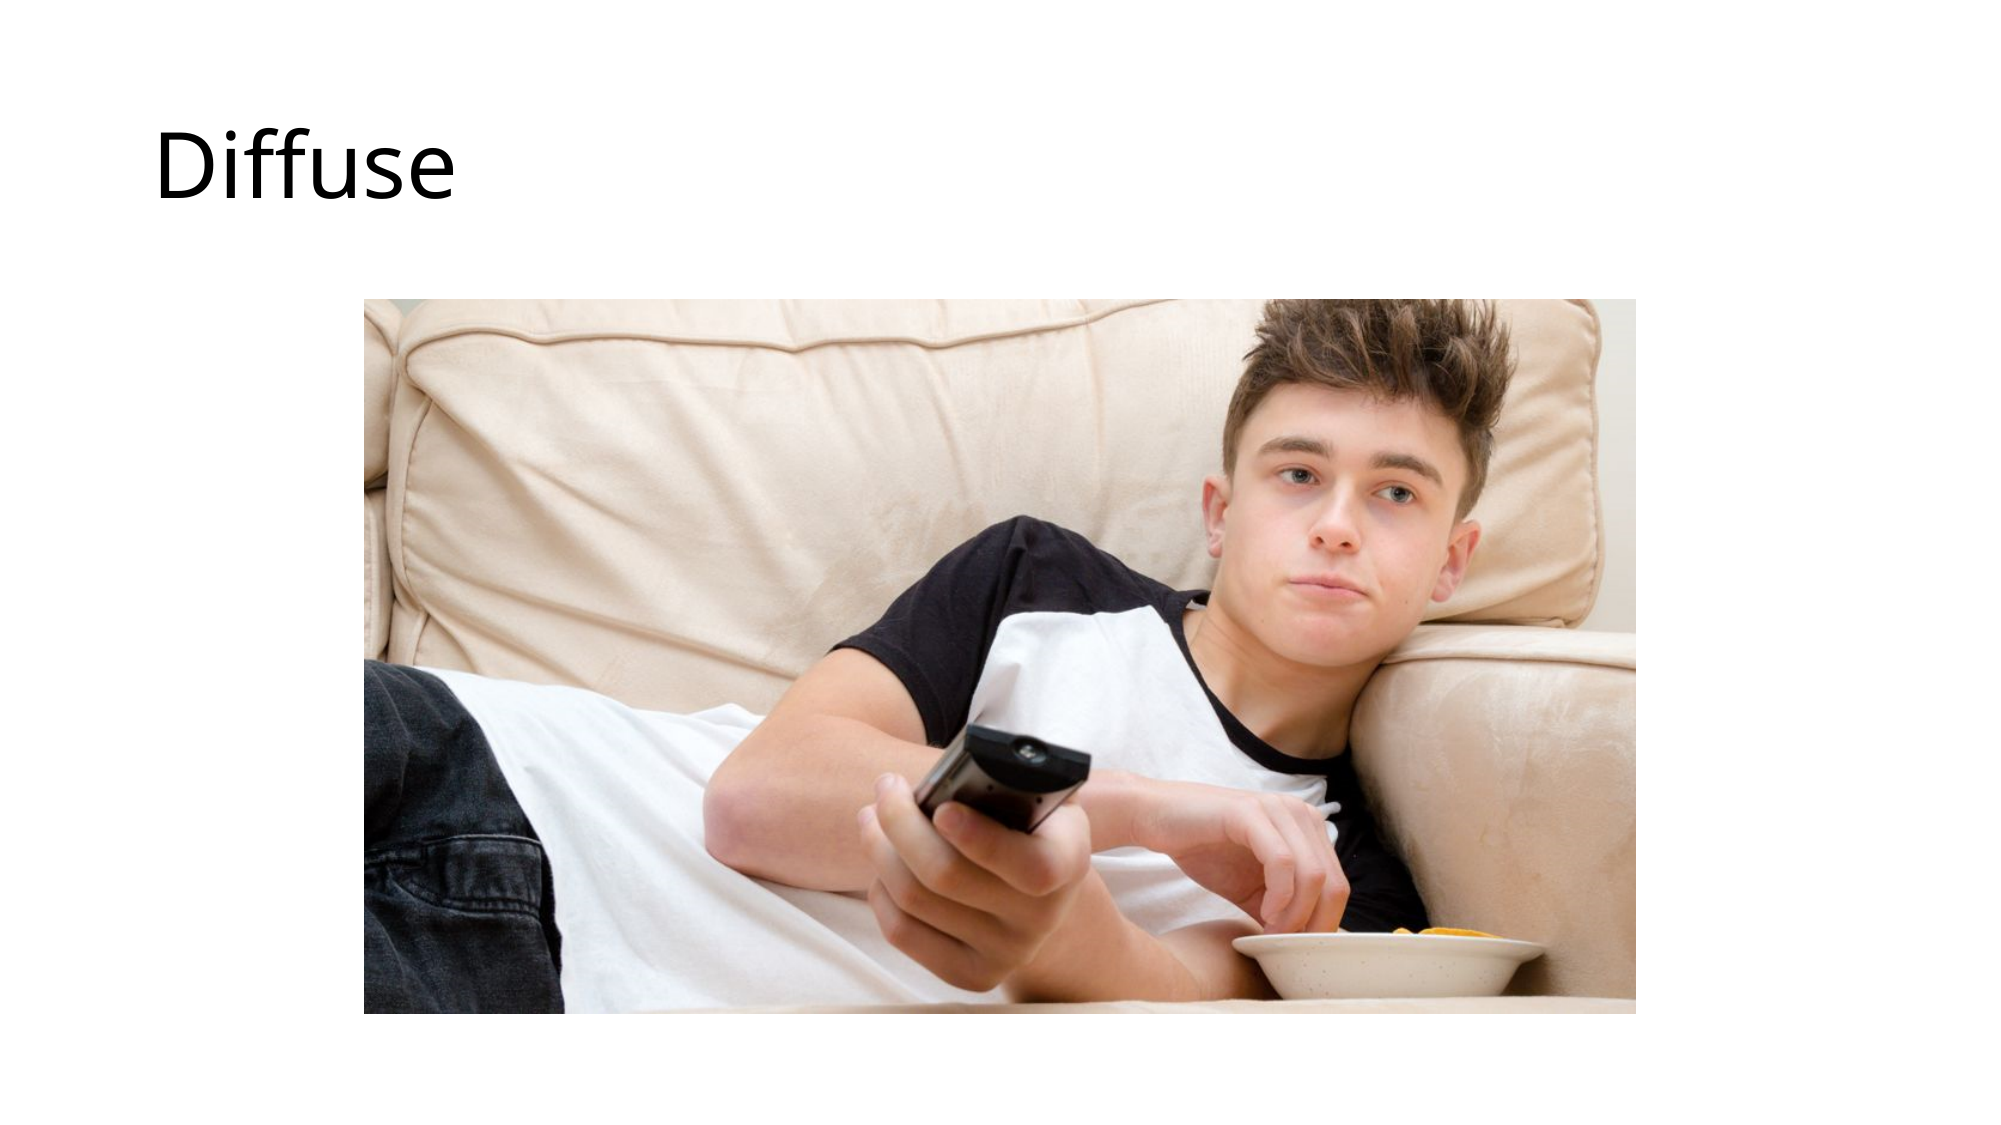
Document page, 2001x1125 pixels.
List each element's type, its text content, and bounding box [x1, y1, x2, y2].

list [364, 299, 1636, 1014]
title Diffuse [137, 59, 1863, 278]
